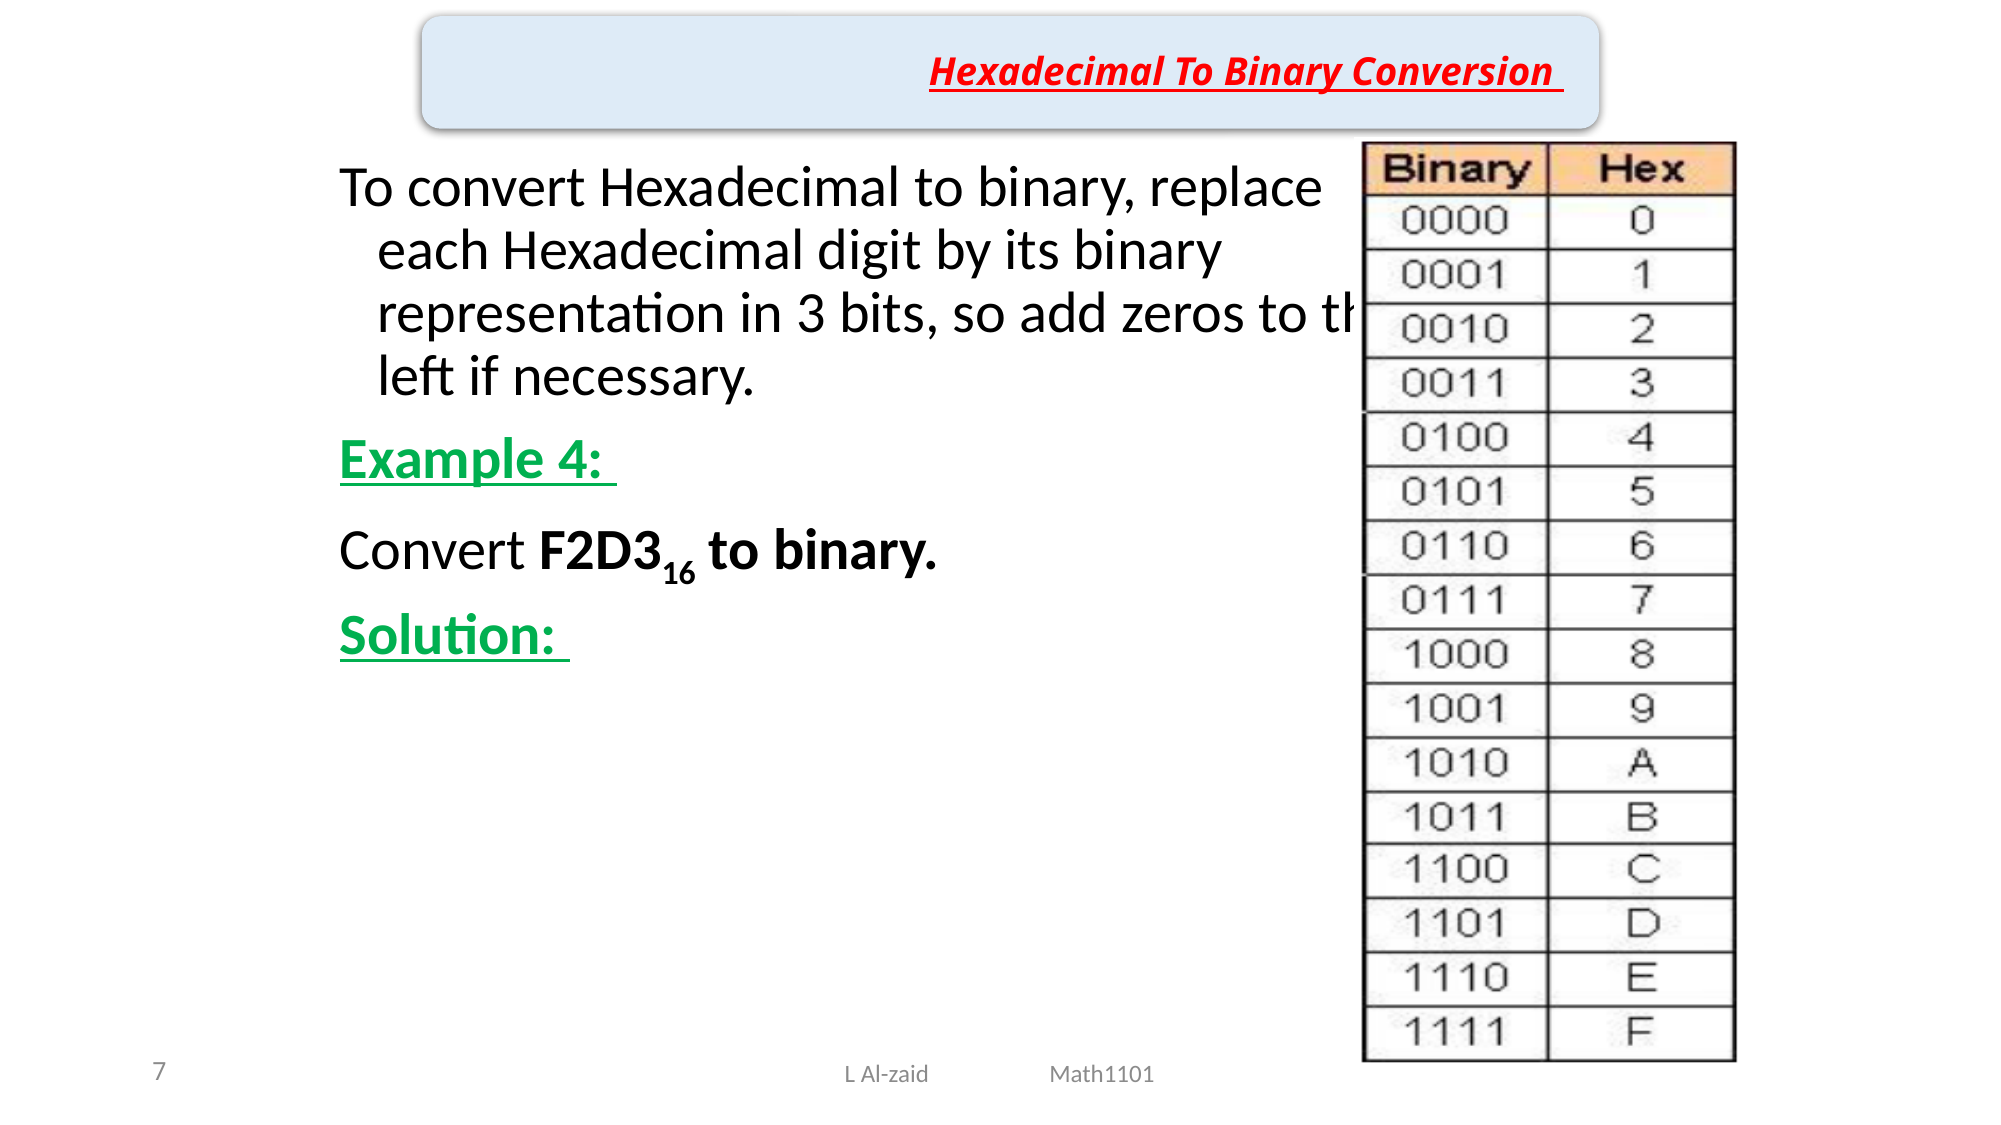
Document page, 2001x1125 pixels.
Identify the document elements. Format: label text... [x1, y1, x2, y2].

title Hexadecimal To Binary Conversion [324, 45, 1579, 102]
text_box [421, 16, 1600, 129]
list To convert Hexadecimal to binary, replace each Hexadecimal digit by its binary representation in 3 bits, so add zeros to the left if necessary. Example 4: Convert F2D316 to binary. Solution: [324, 149, 1426, 1083]
picture [1354, 137, 1750, 1074]
footer L Al-zaid Math1101 [662, 1042, 1338, 1103]
slide_number 7 [137, 1042, 588, 1103]
